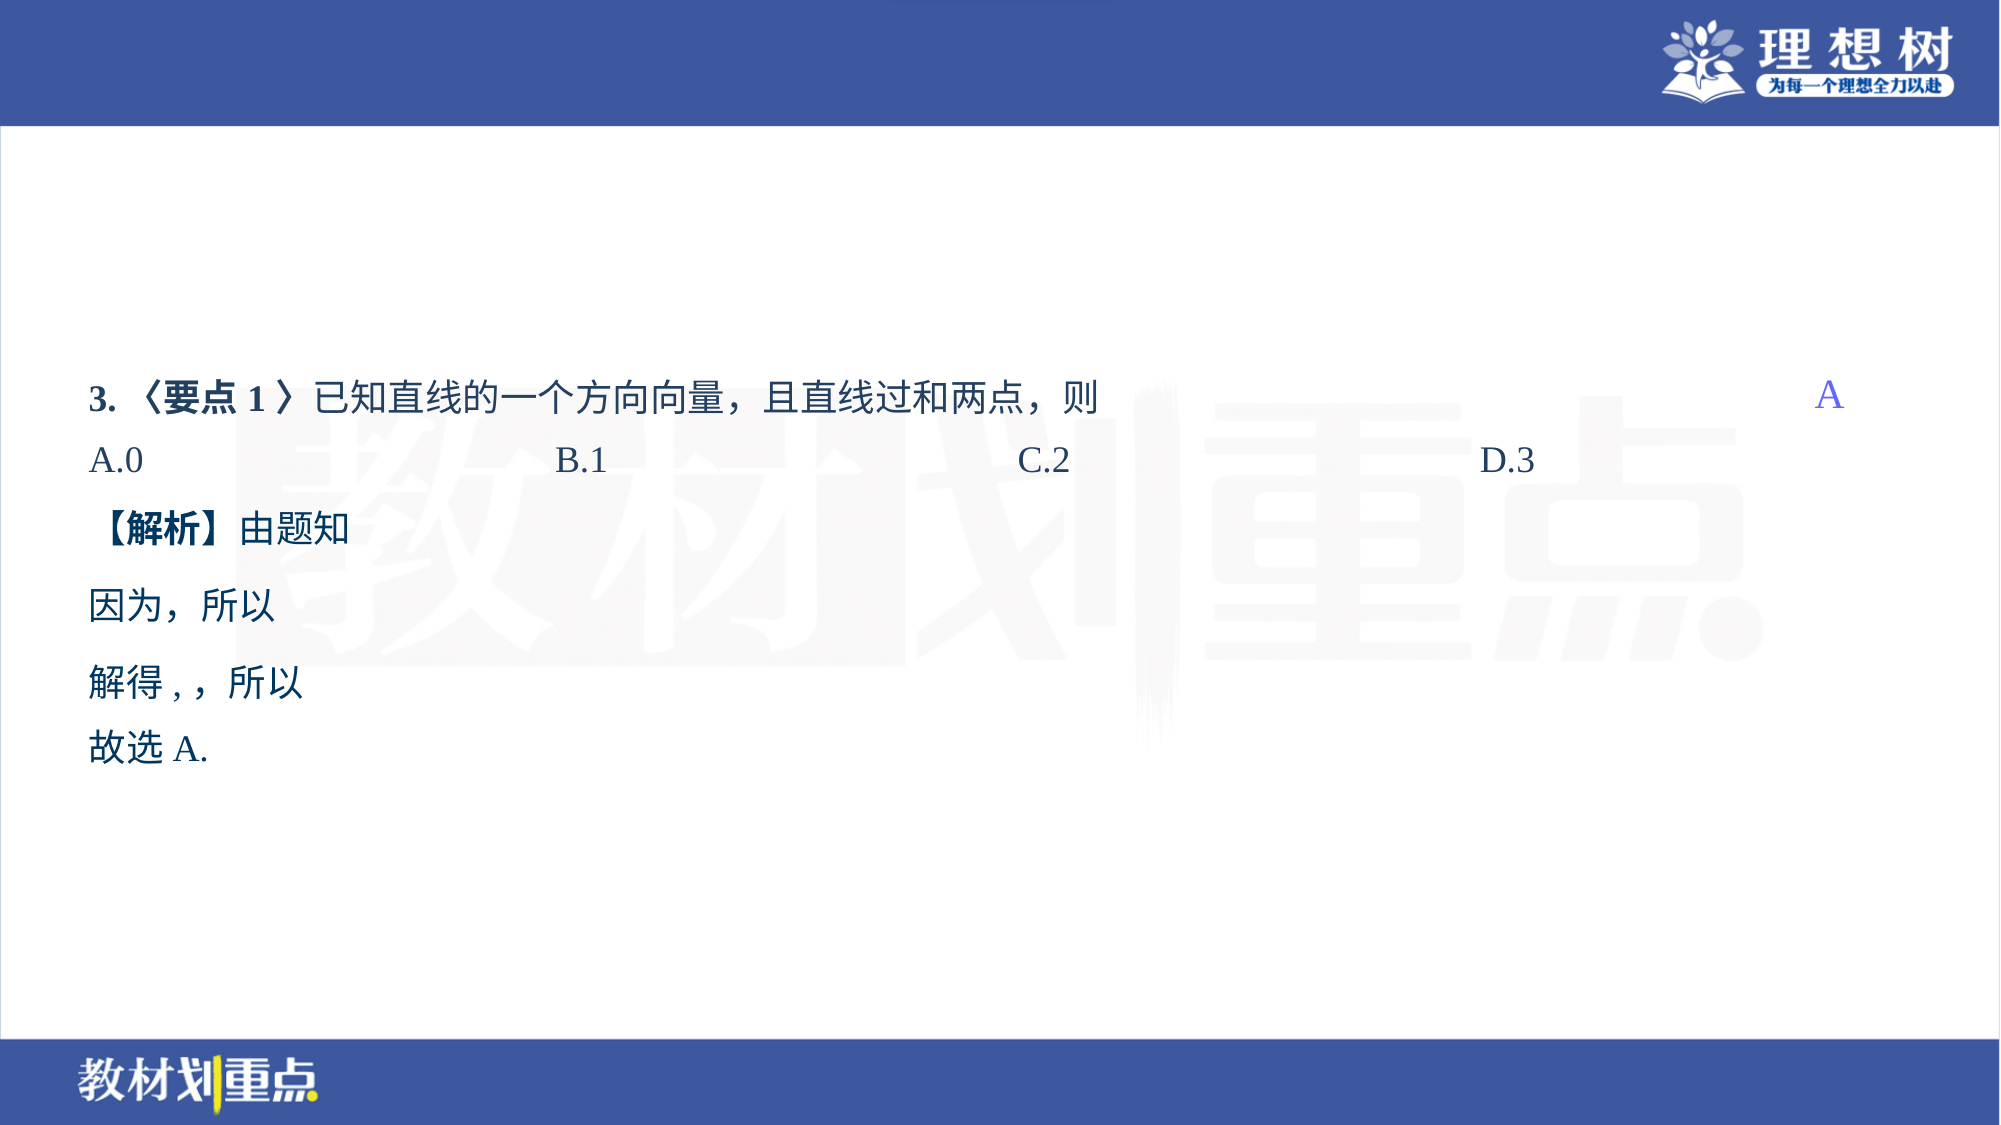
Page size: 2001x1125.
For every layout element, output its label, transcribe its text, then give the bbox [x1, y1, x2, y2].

text_box A [1799, 365, 1860, 413]
text_box A.0 B.1 C.2 D.3 [88, 413, 1911, 473]
picture [0, 0, 2000, 1125]
